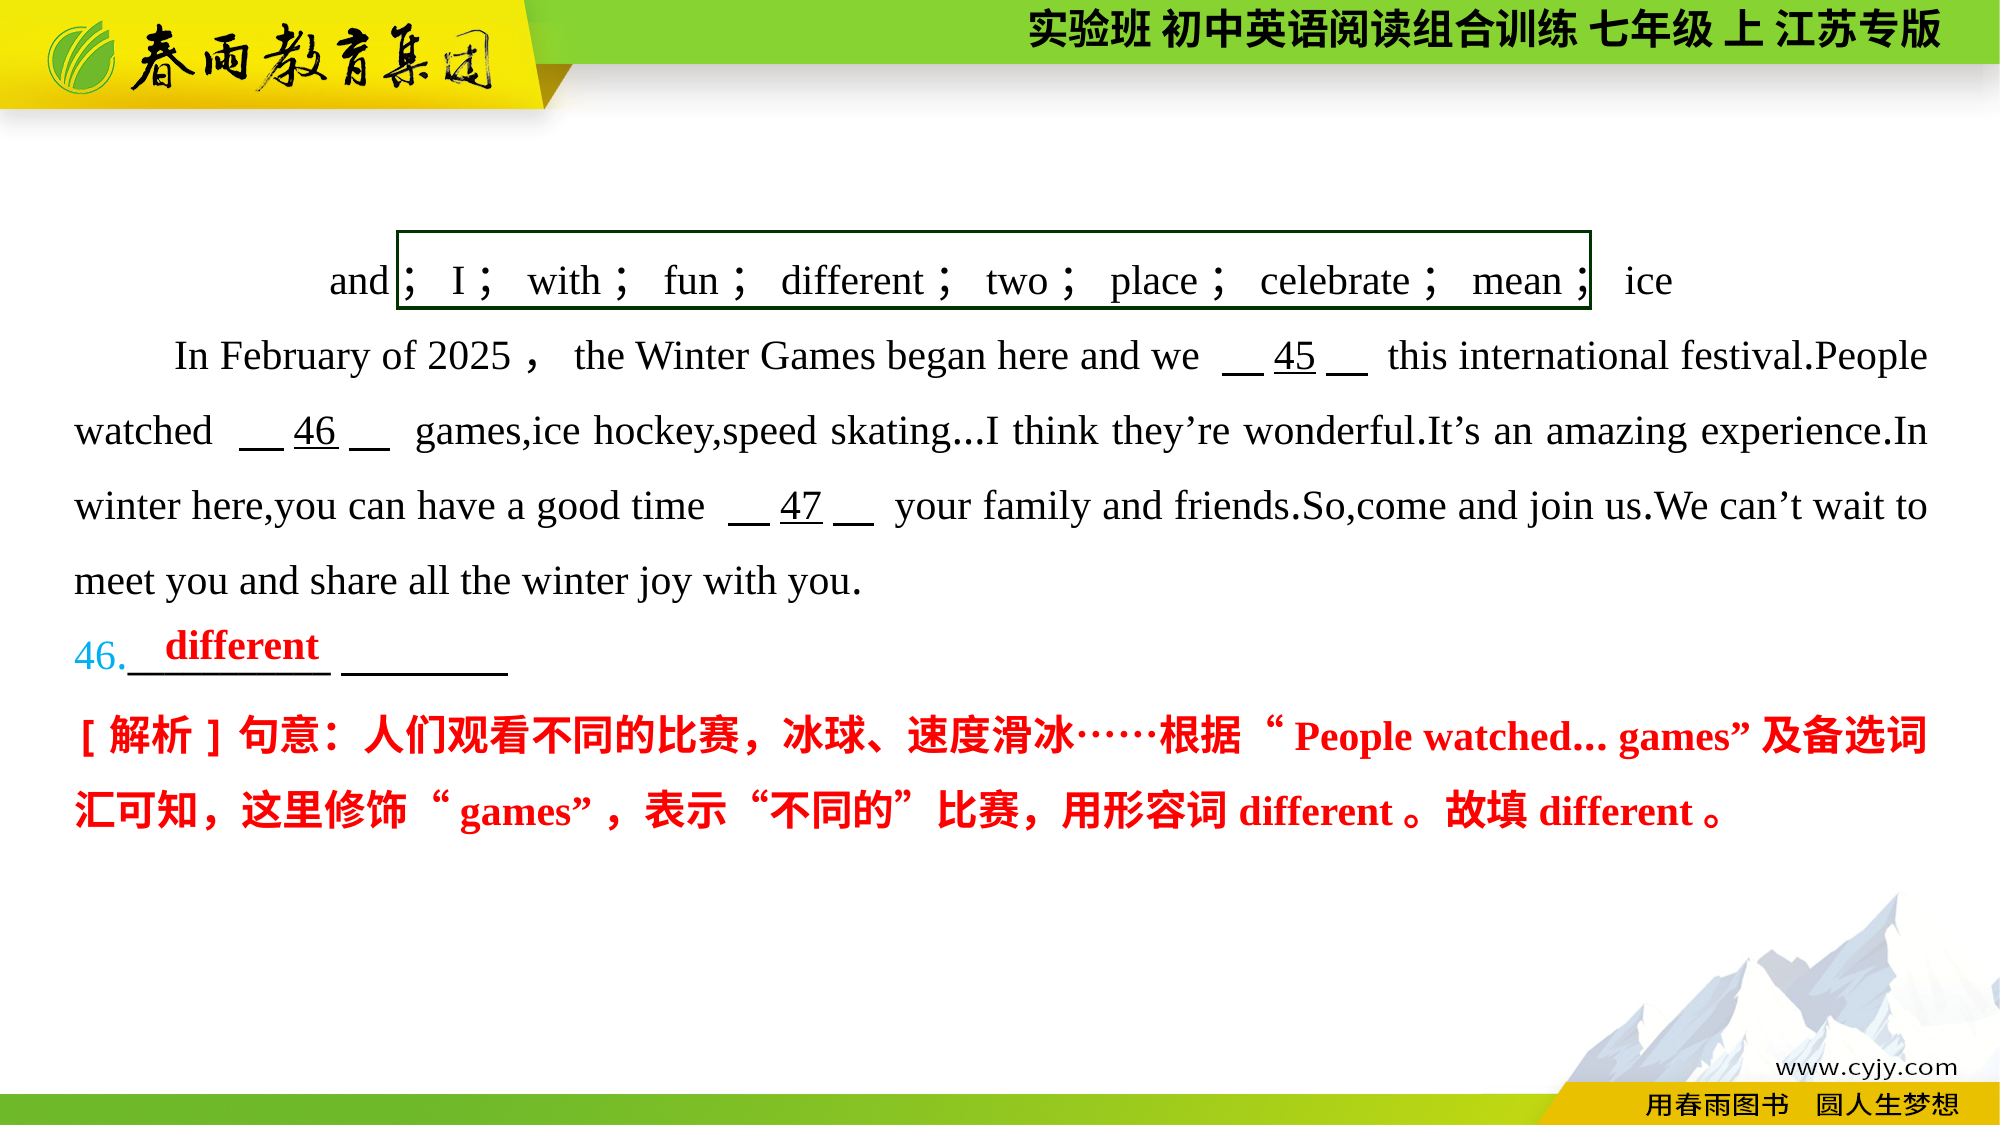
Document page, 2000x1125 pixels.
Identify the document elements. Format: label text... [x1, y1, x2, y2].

text_box [解析]句意：人们观看不同的比赛，冰球、速度滑冰……根据“People watched... games”及备选词汇可知，这里修饰“games”，表示“不同的”比赛，用形容词different。故填different。 [59, 675, 1944, 841]
text_box [397, 231, 1591, 308]
list and；I；with；fun；different；two；place；celebrate；mean；ice In February of 2025，the Winter Games began here and we 45 this international festival.People watched 46 games,ice hockey,speed skating...I think they’re wonderful.It’s an amazing experience.In winter here,you can have a good time 47 your family and friends.So,come and join us.We can’t wait to meet you and share all the winter joy with you. 46.___________ [59, 220, 1944, 675]
picture [0, 0, 2000, 1125]
text_box different [149, 610, 335, 676]
